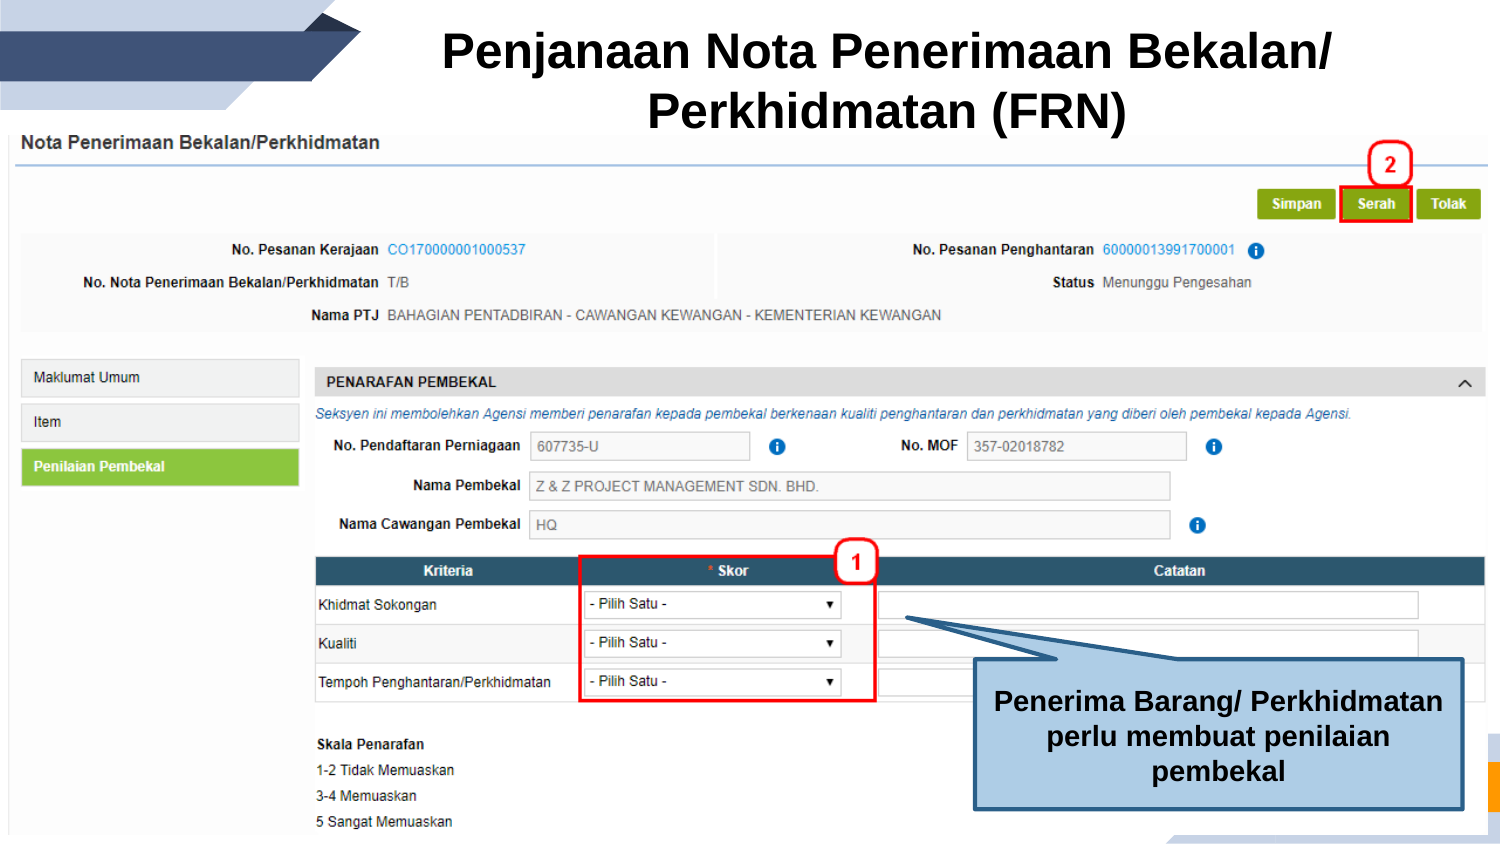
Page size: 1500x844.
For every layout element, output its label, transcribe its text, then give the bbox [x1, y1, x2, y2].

text_box Penjanaan Nota Penerimaan Bekalan/ Perkhidmatan (FRN) [323, 45, 1452, 111]
picture [7, 135, 1488, 835]
